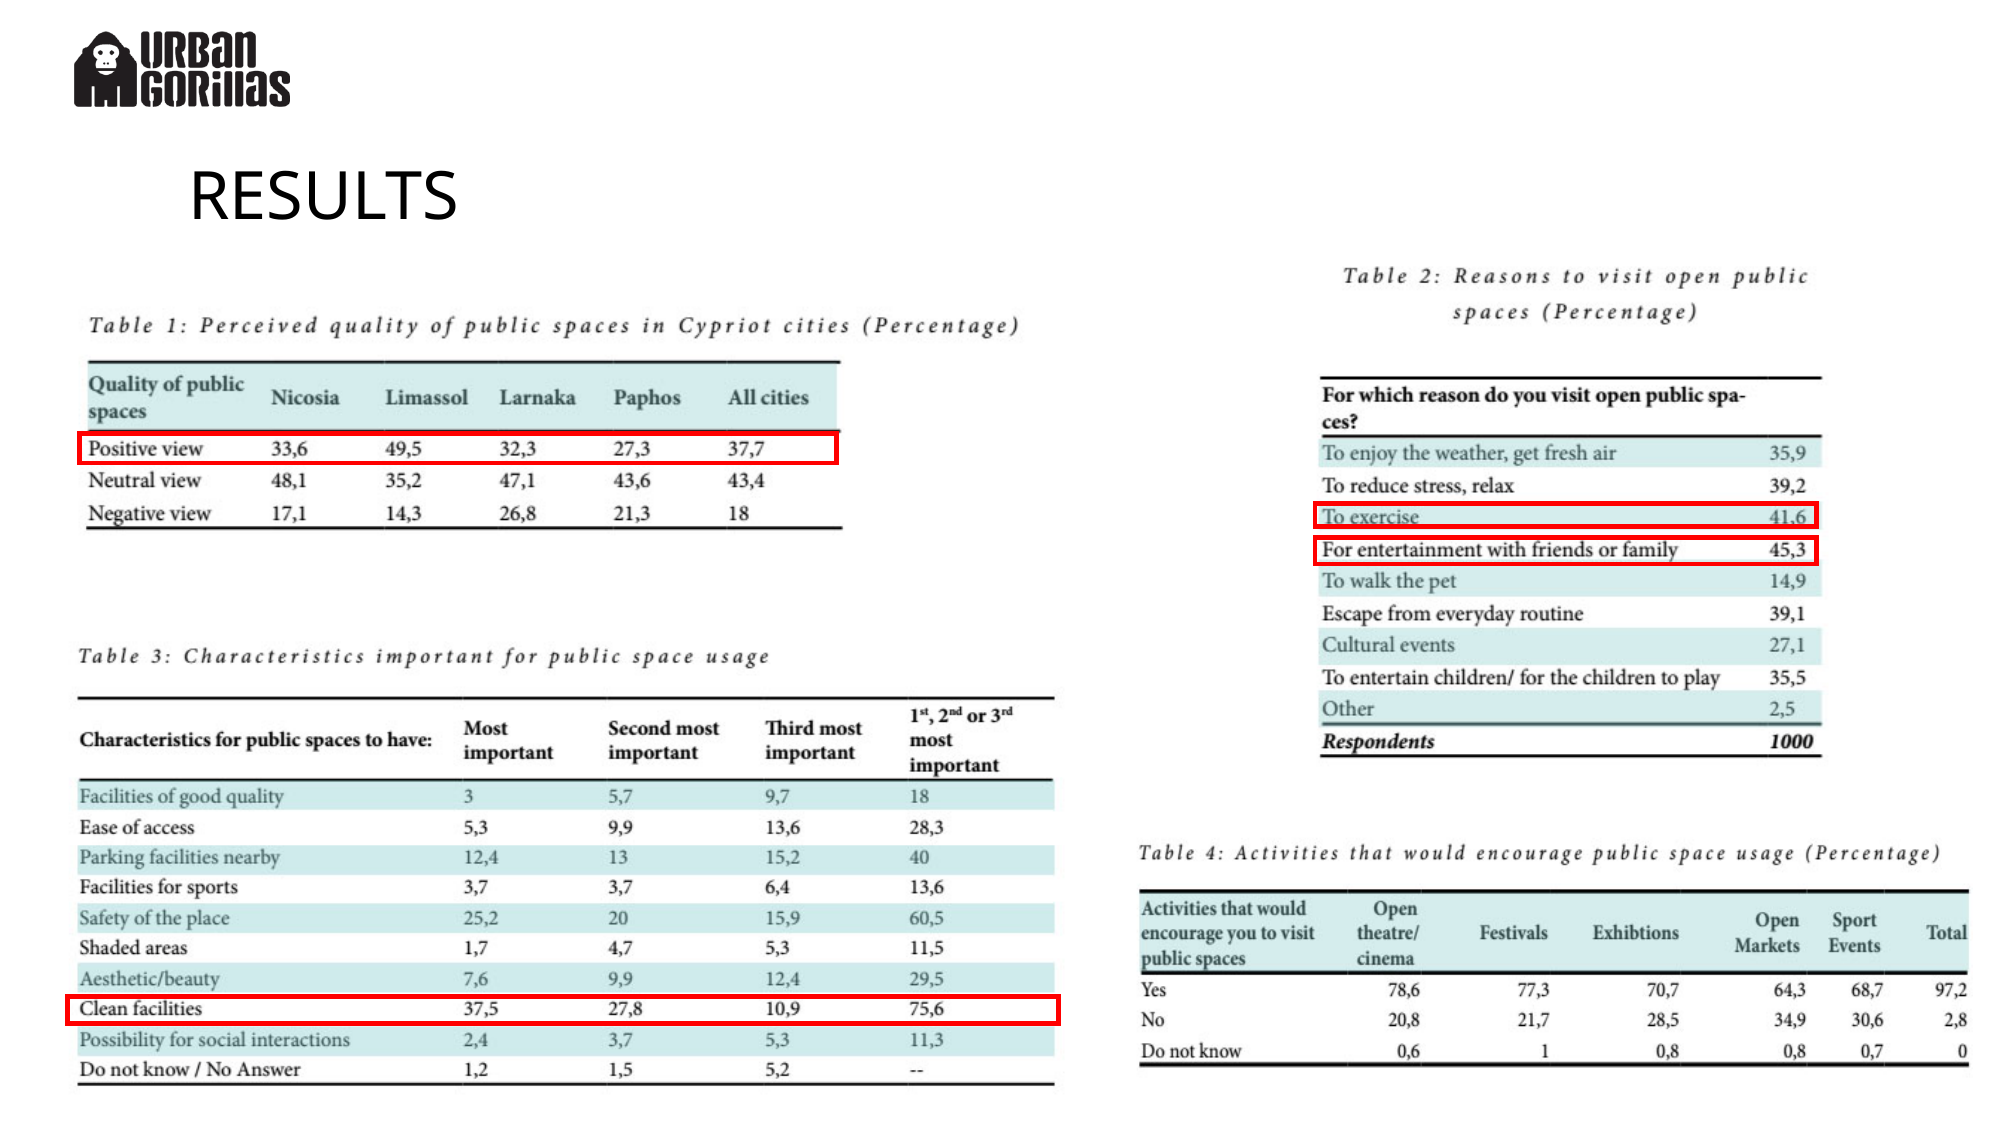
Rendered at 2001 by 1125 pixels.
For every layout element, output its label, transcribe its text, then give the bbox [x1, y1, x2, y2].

title RESULTS [173, 89, 1899, 307]
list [67, 295, 1036, 543]
picture [24, 231, 2000, 1120]
picture [74, 31, 290, 107]
